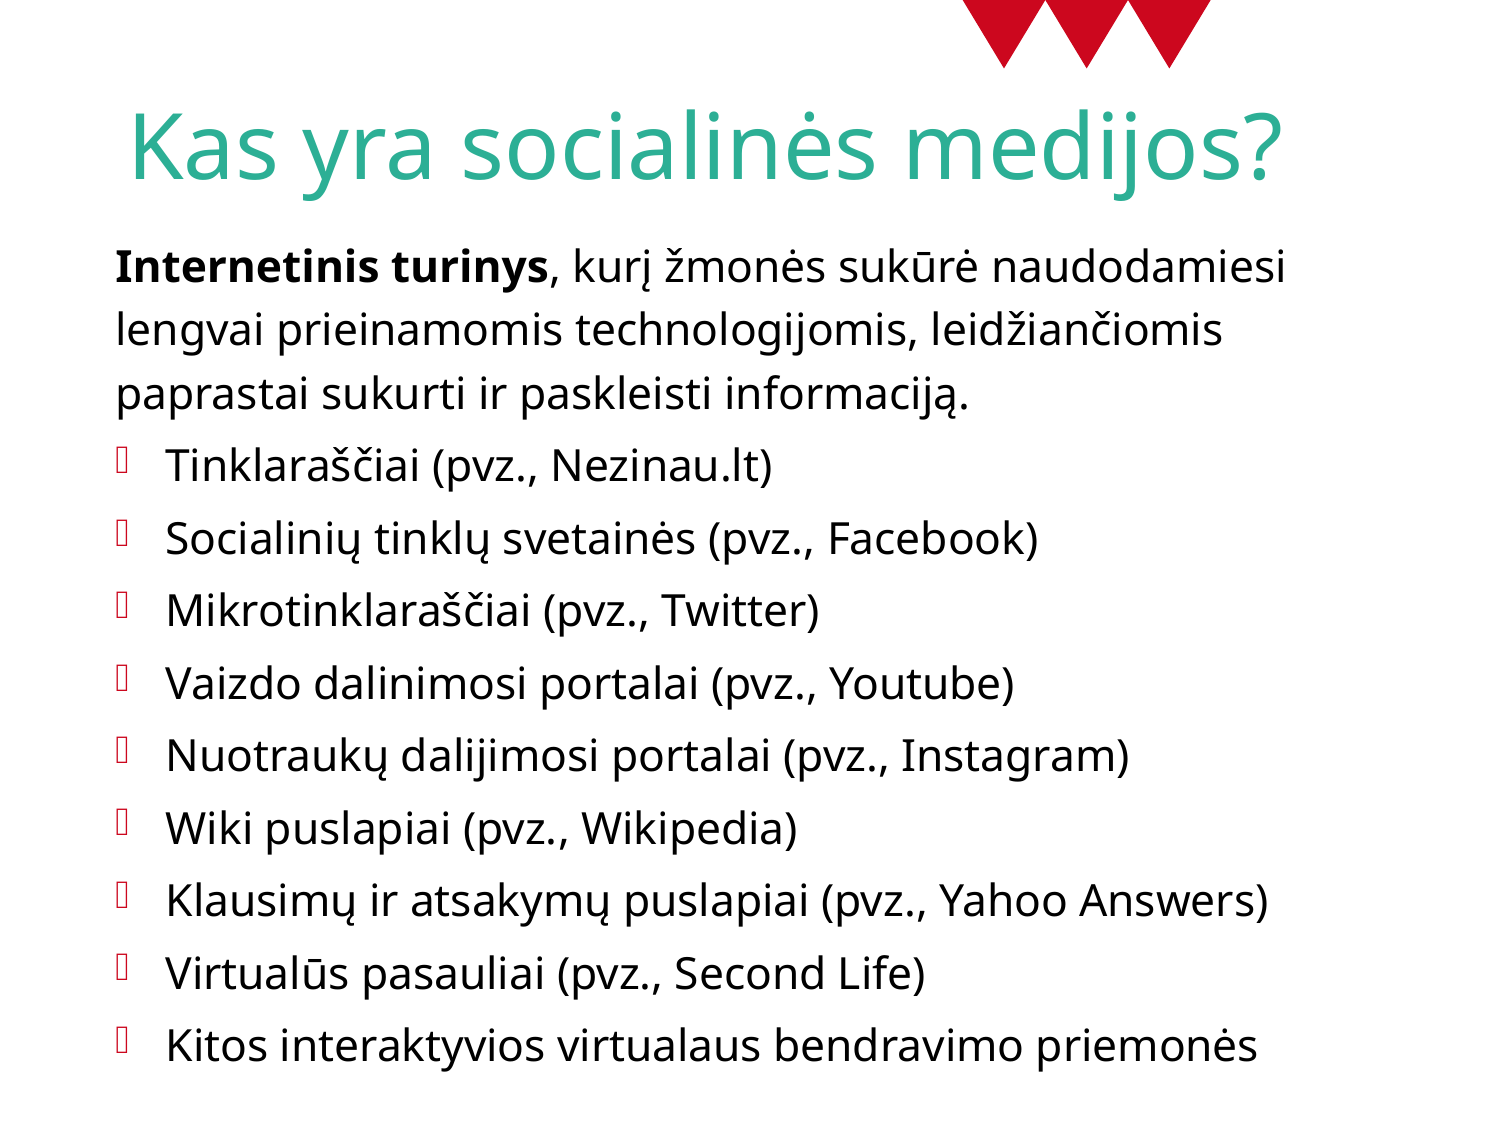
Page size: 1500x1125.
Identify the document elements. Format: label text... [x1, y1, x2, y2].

title Kas yra socialinės medijos? [112, 66, 1388, 220]
list Internetinis turinys, kurį žmonės sukūrė naudodamiesi lengvai prieinamomis technologijomis, leidžiančiomis paprastai sukurti ir paskleisti informaciją. Tinklaraščiai (pvz., Nezinau.lt) Socialinių tinklų svetainės (pvz., Facebook) Mikrotinklaraščiai (pvz., Twitter) Vaizdo dalinimosi portalai (pvz., Youtube) Nuotraukų dalijimosi portalai (pvz., Instagram) Wiki puslapiai (pvz., Wikipedia) Klausimų ir atsakymų puslapiai (pvz., Yahoo Answers) Virtualūs pasauliai (pvz., Second Life) Kitos interaktyvios virtualaus bendravimo priemonės [100, 219, 1400, 1083]
